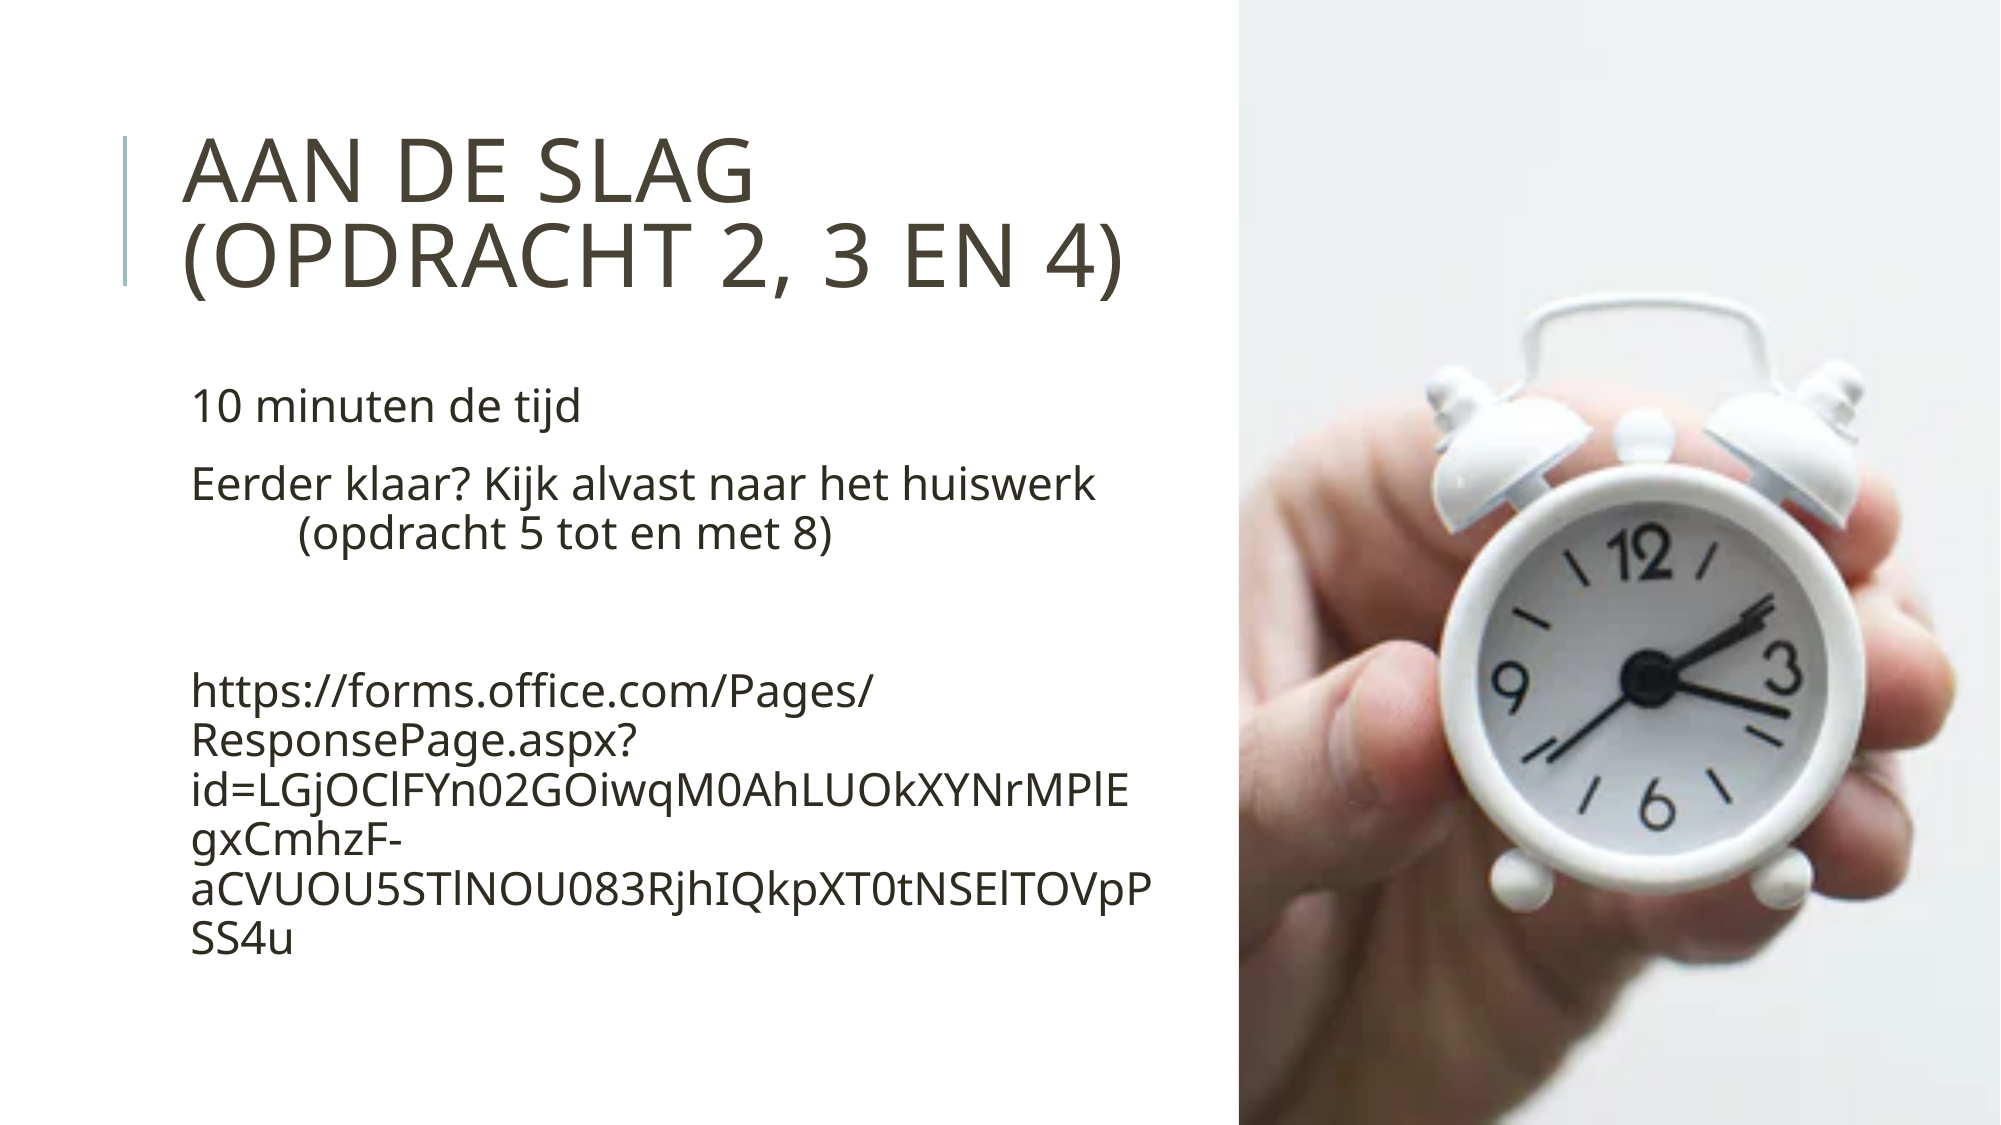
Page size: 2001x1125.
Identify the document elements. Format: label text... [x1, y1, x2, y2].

picture [1238, 0, 2000, 1125]
list 10 minuten de tijd Eerder klaar? Kijk alvast naar het huiswerk (opdracht 5 tot en met 8) https://forms.office.com/Pages/ResponsePage.aspx?id=LGjOClFYn02GOiwqM0AhLUOkXYNrMPlEgxCmhzF-aCVUOU5STlNOU083RjhIQkpXT0tNSElTOVpPSS4u [168, 375, 1164, 1035]
title Aan de slag (opdracht 2, 3 en 4) [168, 96, 1164, 342]
